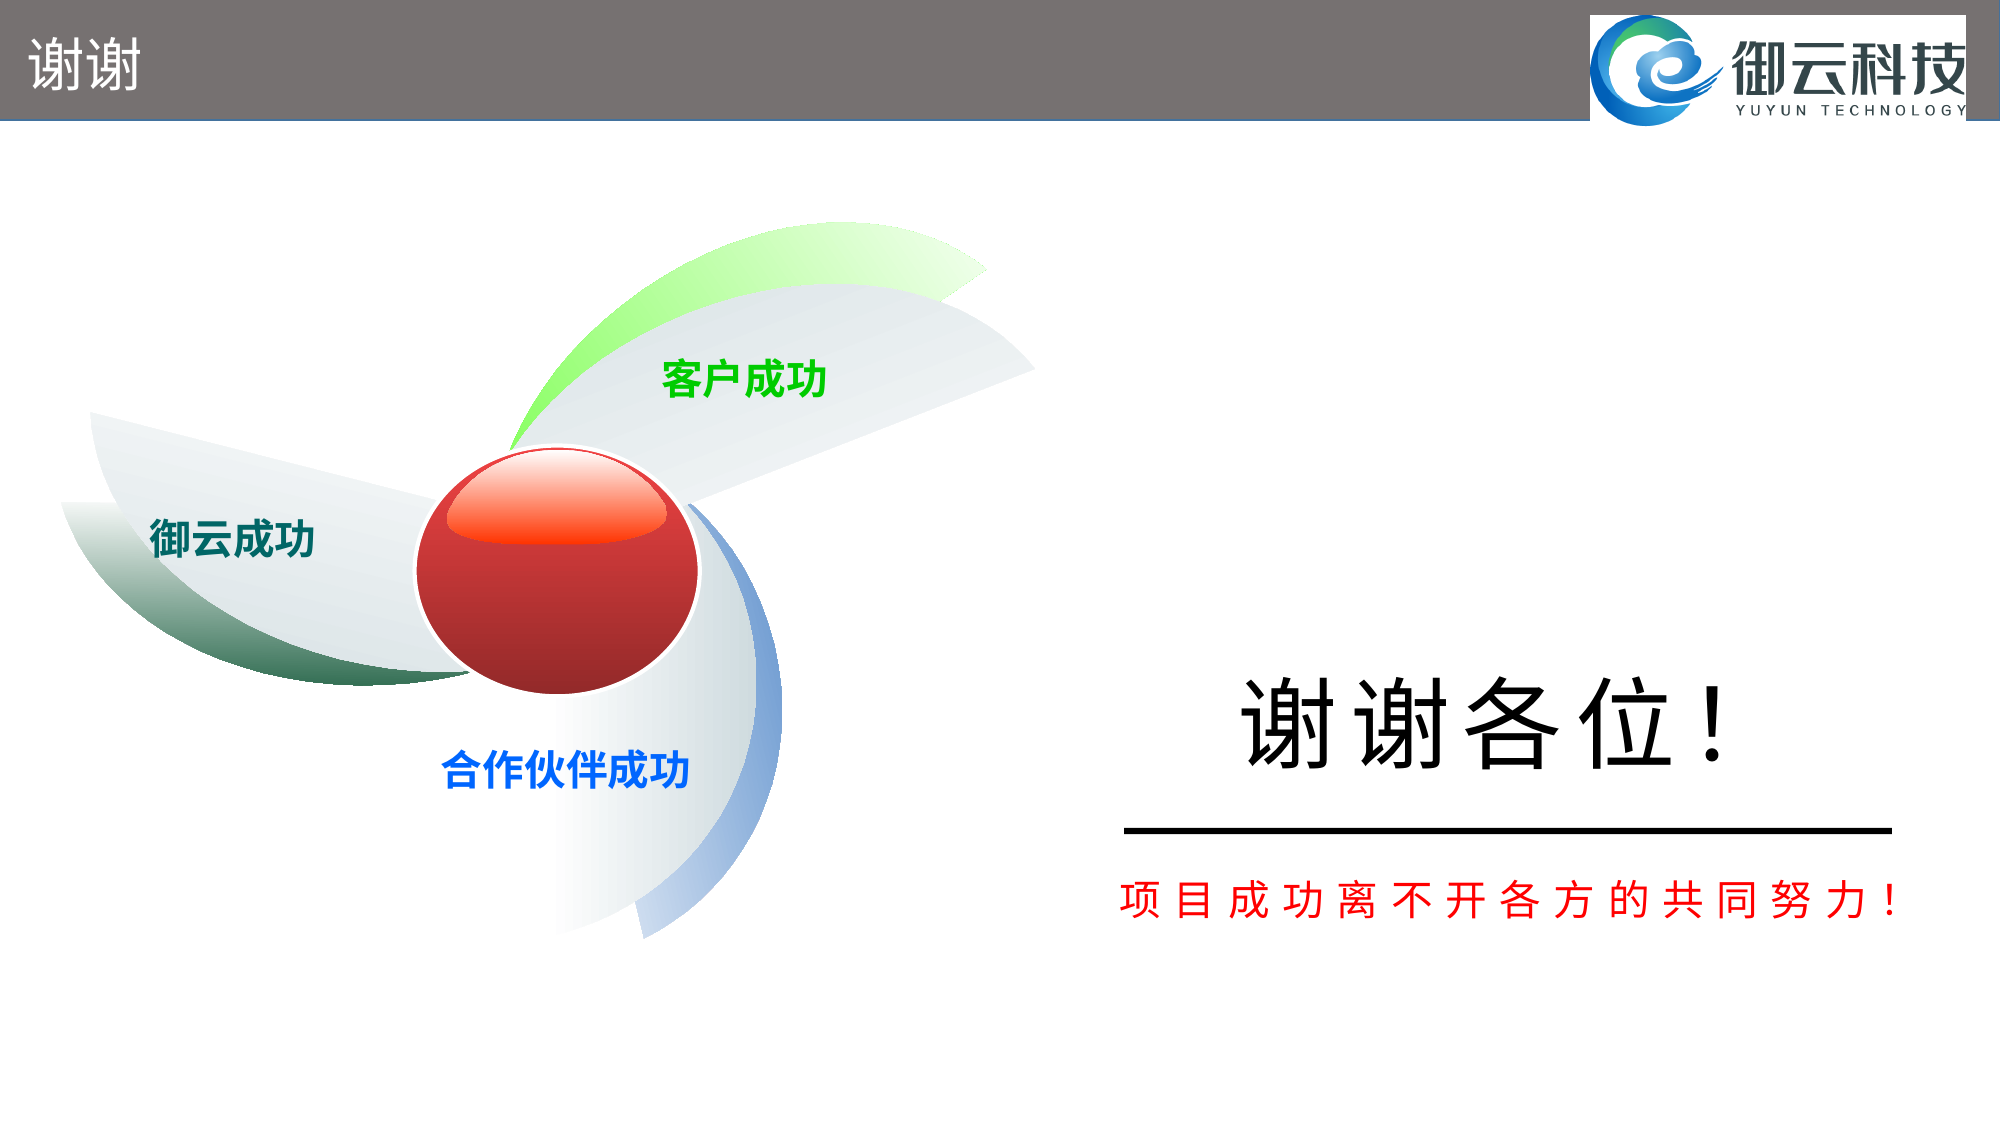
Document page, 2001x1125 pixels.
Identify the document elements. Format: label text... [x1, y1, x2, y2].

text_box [1104, 653, 2000, 950]
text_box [59, 274, 1024, 937]
text_box [0, 0, 2000, 121]
text_box 谢谢 [11, 21, 747, 119]
picture [1590, 15, 1966, 128]
